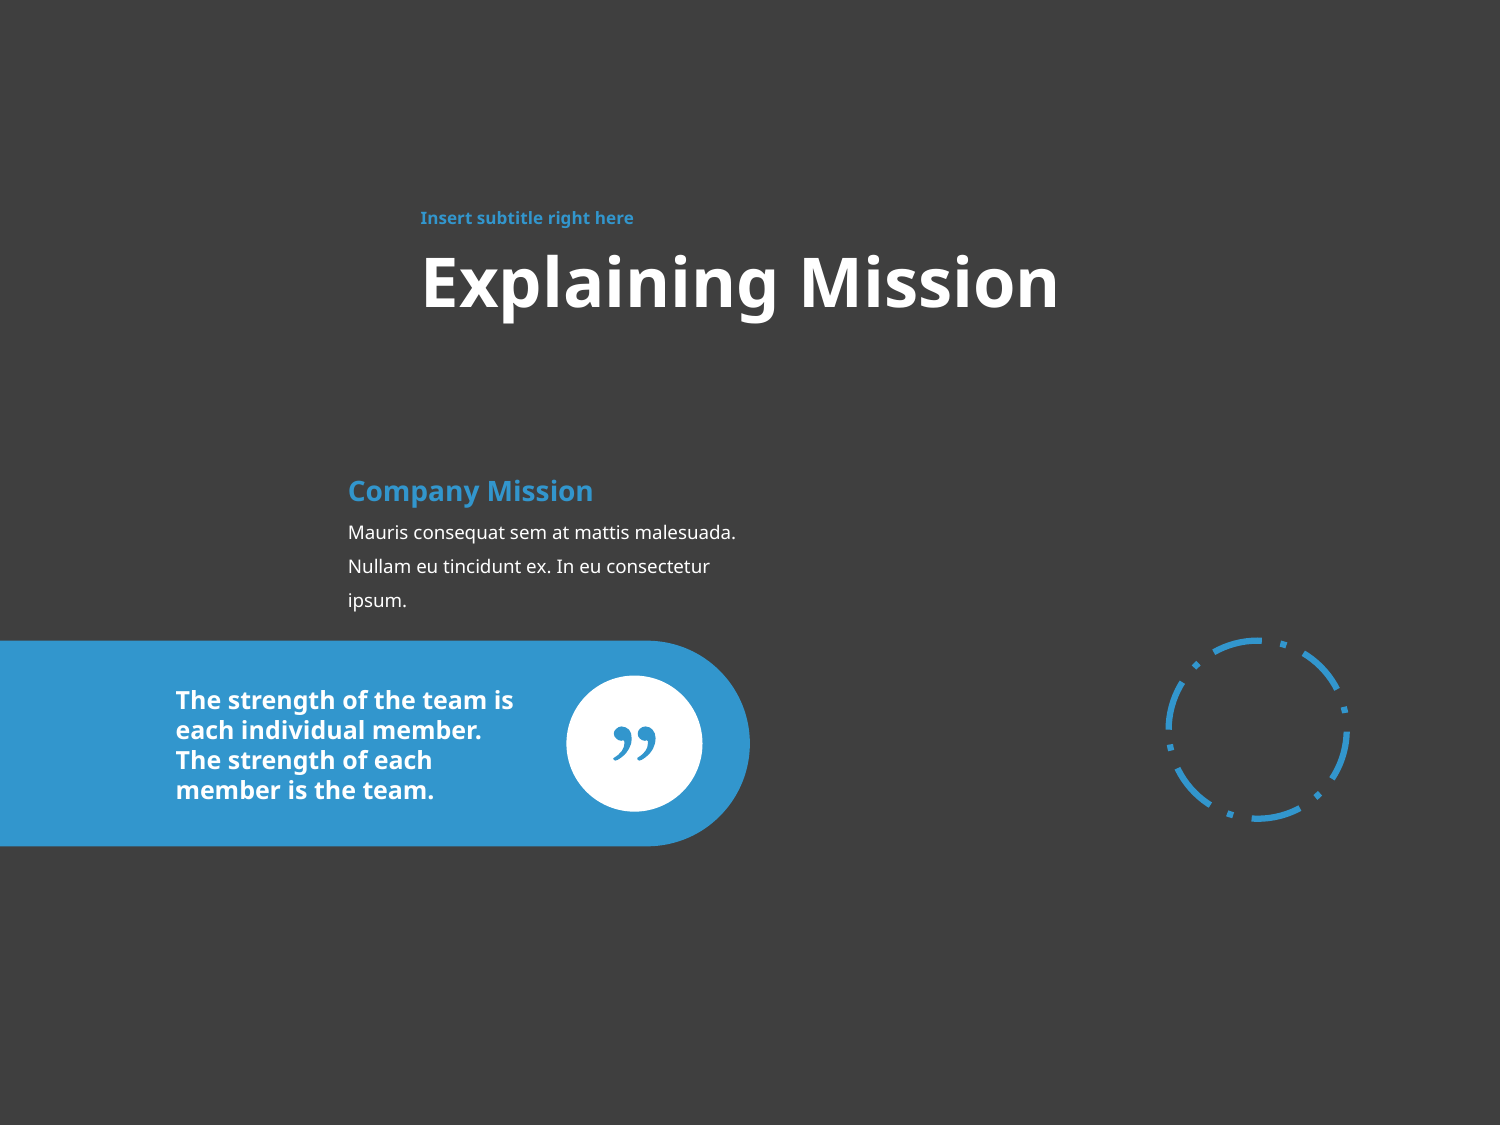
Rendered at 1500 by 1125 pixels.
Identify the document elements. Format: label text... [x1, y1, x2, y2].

text_box [565, 674, 704, 813]
text_box The strength of the team is each individual member. The strength of each member is the team. [160, 677, 543, 812]
text_box [637, 726, 656, 761]
text_box [0, 639, 751, 848]
subtitle Insert subtitle right here [405, 196, 1114, 243]
text_box Company Mission [333, 465, 689, 515]
picture [860, 320, 1347, 808]
text_box [613, 726, 632, 761]
text_box Mauris consequat sem at mattis malesuada. Nullam eu tincidunt ex. In eu consectetur ipsum. [333, 502, 780, 619]
title Explaining Mission [405, 243, 1114, 351]
text_box [1215, 808, 1303, 820]
